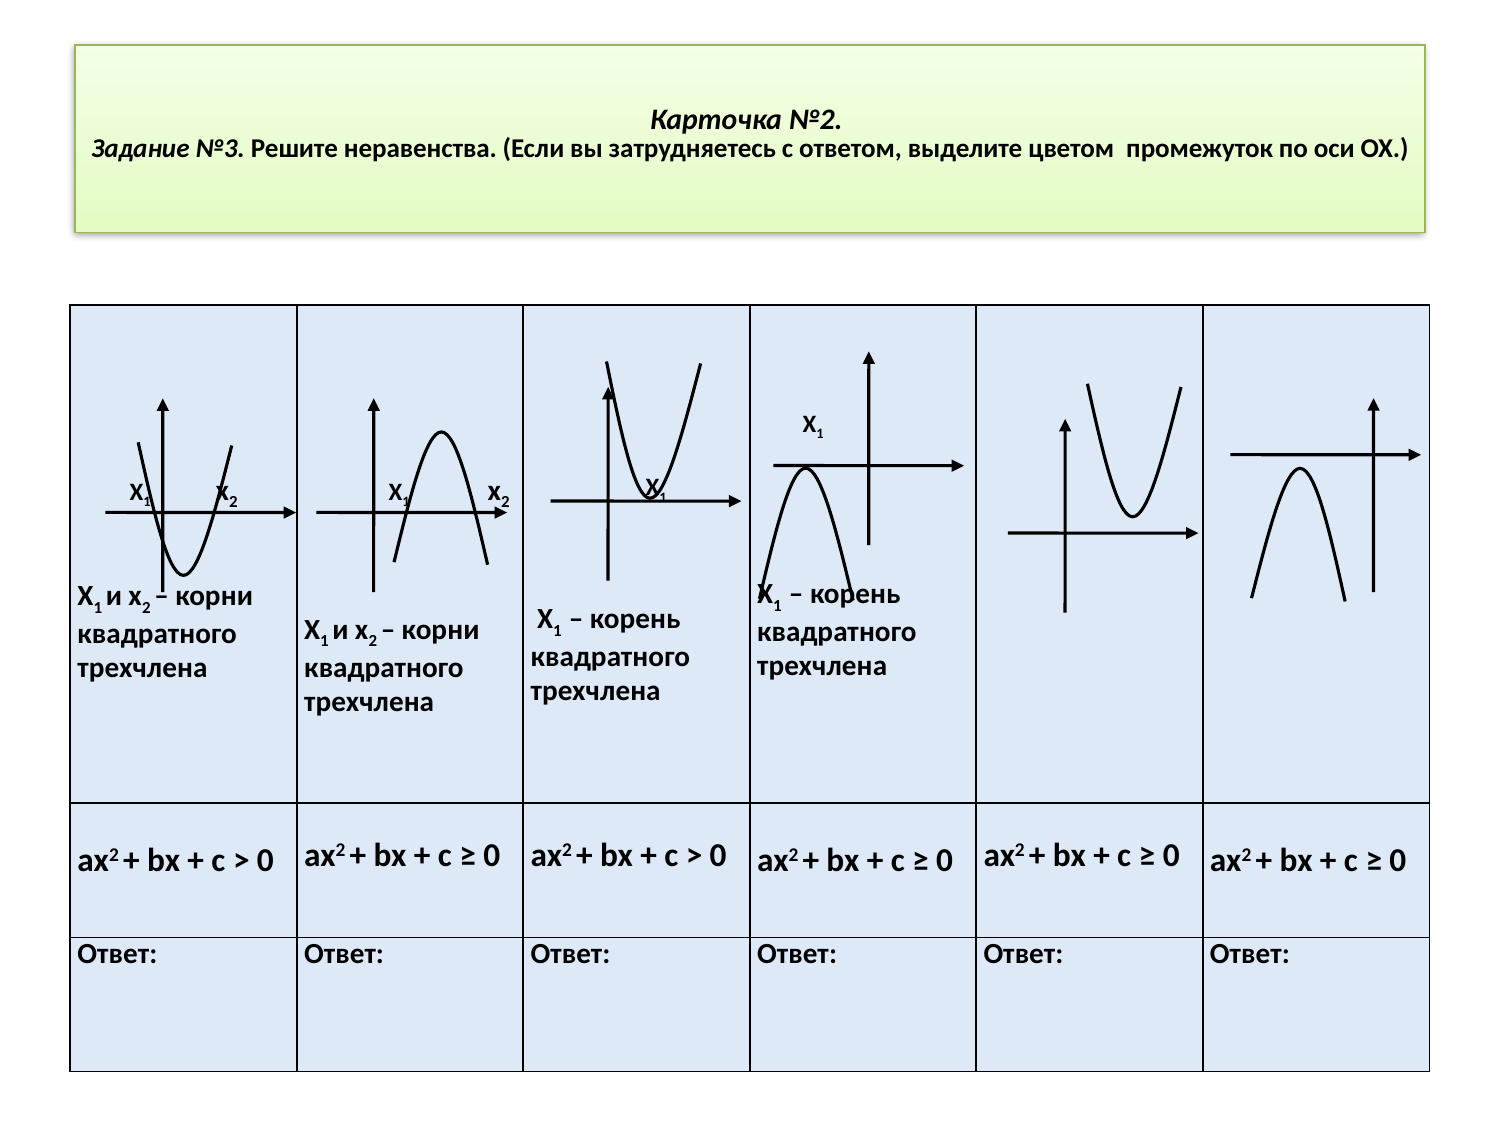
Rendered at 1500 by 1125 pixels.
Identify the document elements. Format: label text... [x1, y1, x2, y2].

table_cell Ответ: [524, 938, 749, 1071]
table_cell ах2 + bх + с ≥ 0 [298, 804, 522, 937]
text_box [105, 398, 297, 593]
table_cell ах2 + bх + с > 0 [524, 804, 749, 937]
table_cell ах2 + bх + с > 0 [71, 804, 296, 937]
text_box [1230, 398, 1422, 618]
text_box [316, 398, 508, 593]
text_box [1007, 367, 1199, 613]
table_header Х1 х2 Х1 и х2 – корни квадратного трехчлена [298, 306, 522, 802]
table_cell ах2 + bх + с ≥ 0 [977, 804, 1202, 937]
table_header [1204, 306, 1429, 802]
table_cell Ответ: [751, 938, 975, 1071]
table_header Х1 Х1 – корень квадратного трехчлена [751, 306, 975, 802]
table_cell Ответ: [71, 938, 296, 1071]
table_cell ах2 + bх + с ≥ 0 [751, 804, 975, 937]
table_cell Ответ: [298, 938, 522, 1071]
table_cell Ответ: [1204, 938, 1429, 1071]
table_cell ах2 + bх + с ≥ 0 [1204, 804, 1429, 937]
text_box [550, 343, 742, 581]
table_header Х1 х2 Х1 и х2 – корни квадратного трехчлена [71, 306, 296, 802]
table_cell Ответ: [977, 938, 1202, 1071]
table_header [977, 306, 1202, 802]
table_header Х1 Х1 – корень квадратного трехчлена [524, 306, 749, 802]
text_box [761, 351, 965, 618]
title Карточка №2. Задание №3. Решите неравенства. (Если вы затрудняетесь с ответом, выделите цветом промежуток по оси ОХ.) [74, 44, 1426, 233]
